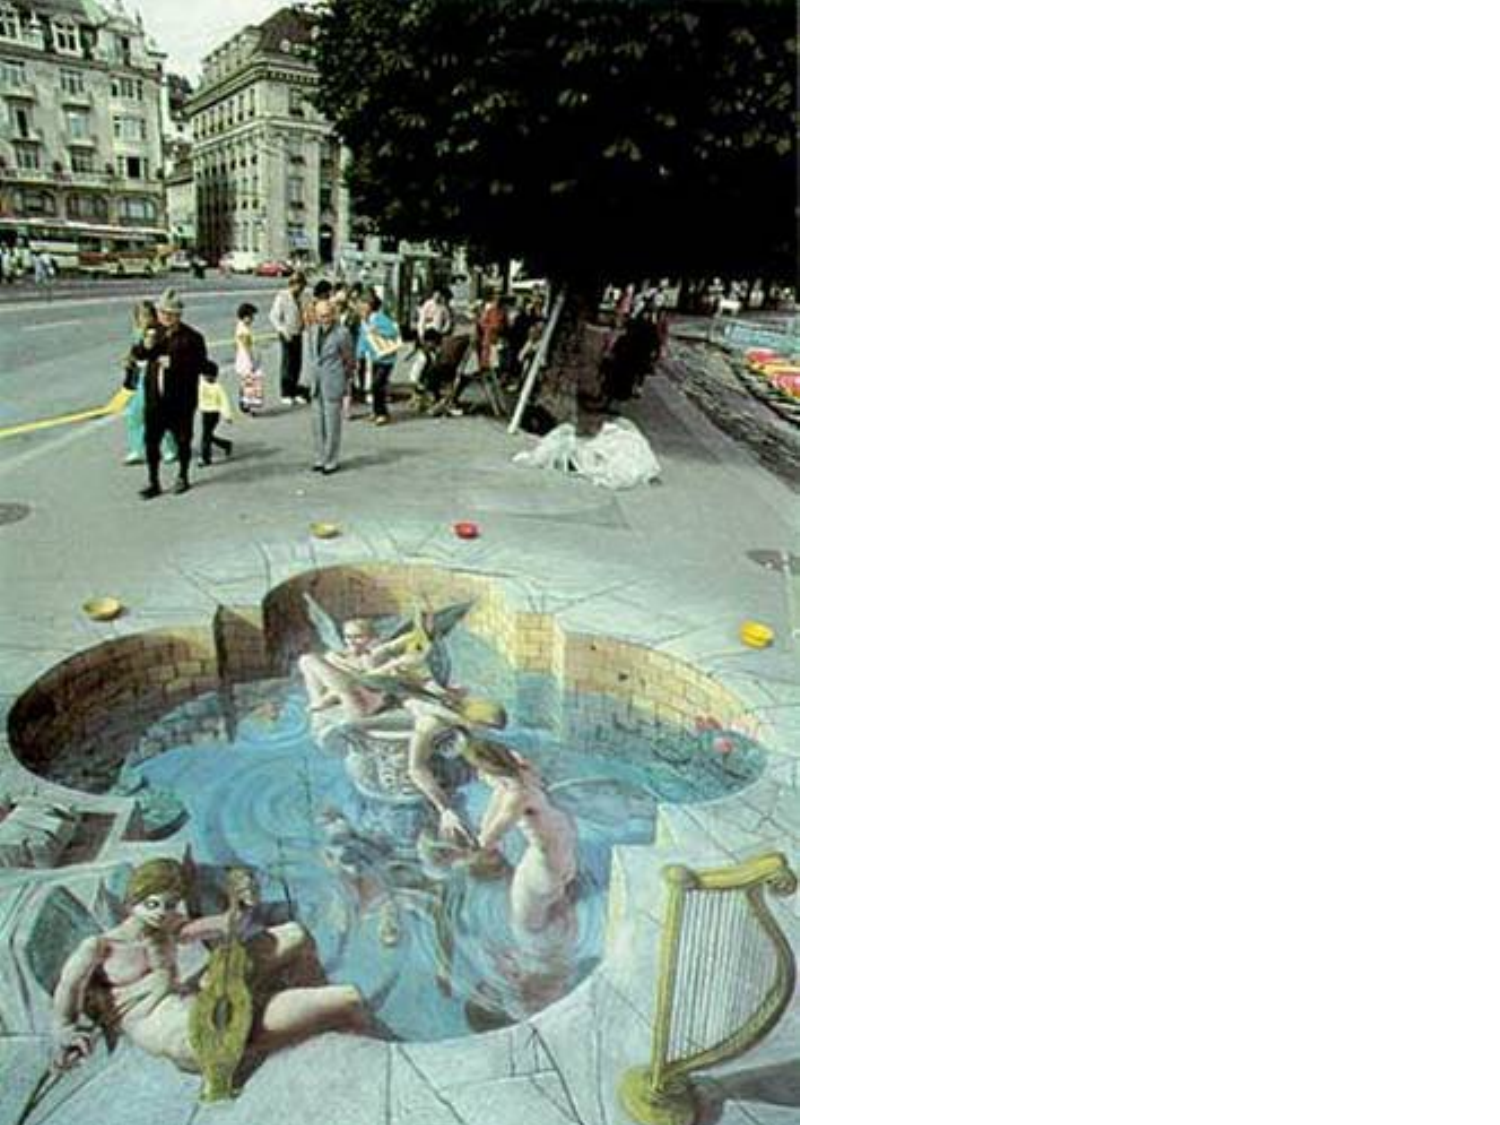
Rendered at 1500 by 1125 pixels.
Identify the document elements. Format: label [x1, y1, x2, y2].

picture [0, 0, 801, 1125]
